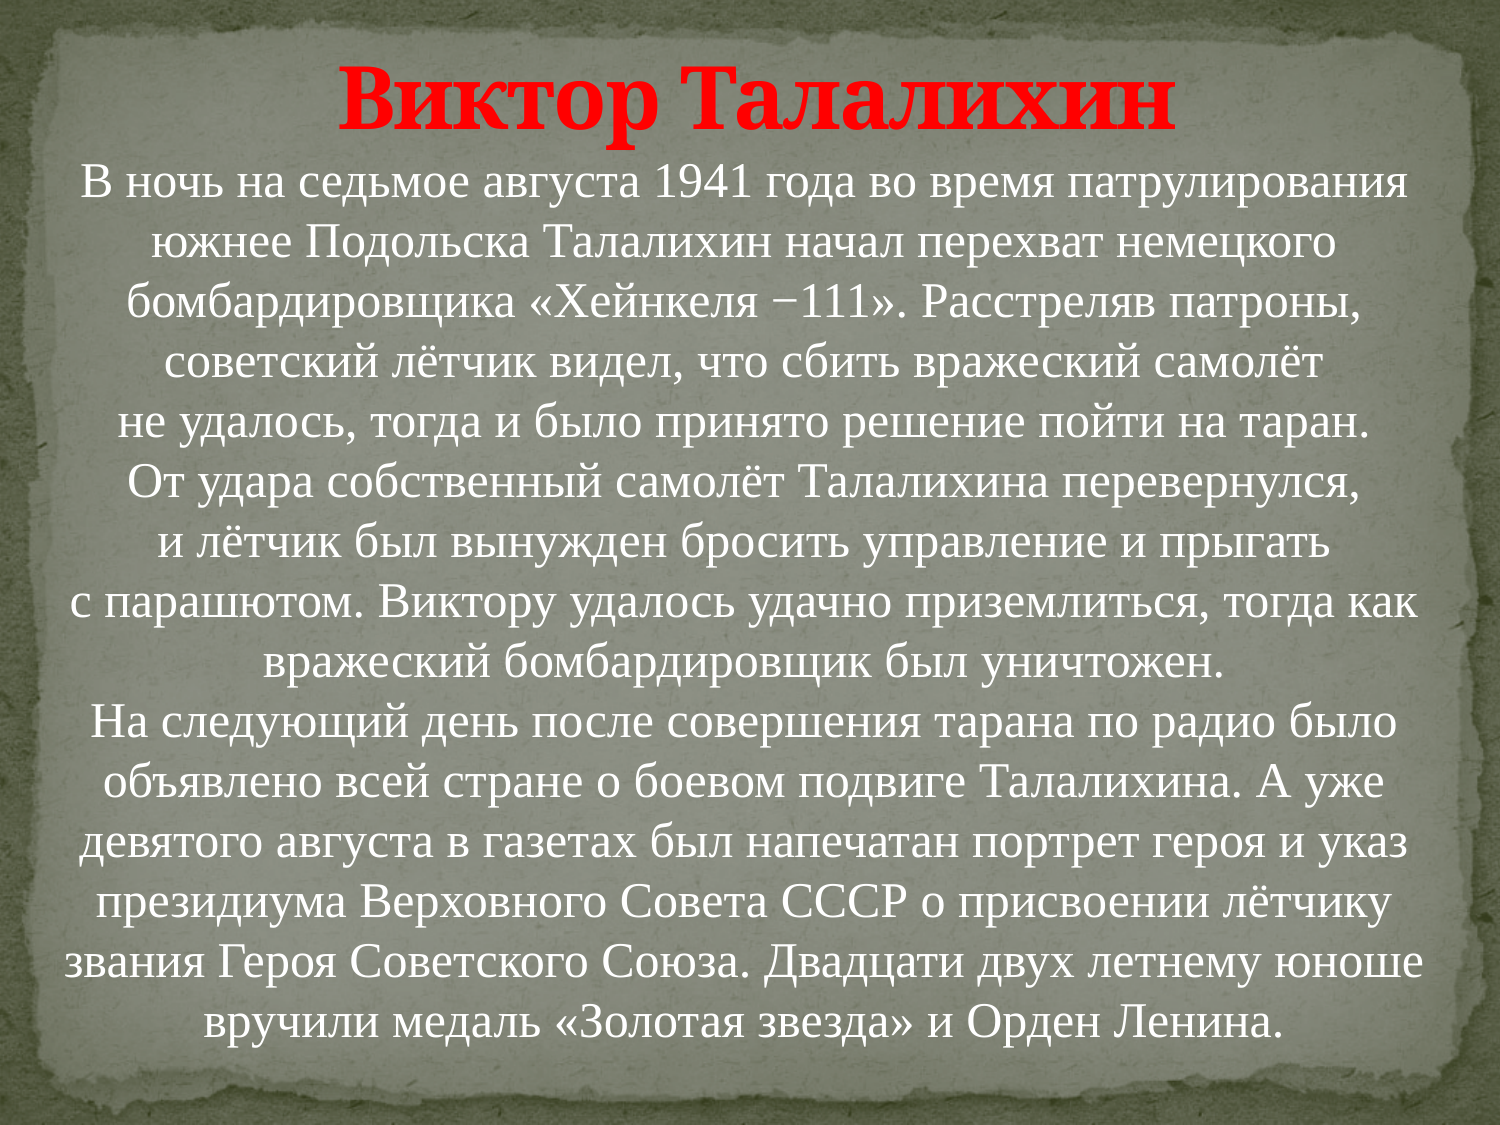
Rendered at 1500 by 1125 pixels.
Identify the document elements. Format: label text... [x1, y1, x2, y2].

text_box В ночь на седьмое августа 1941 года во время патрулирования южнее Подольска Талалихин начал перехват немецкого бомбардировщика «Хейнкеля −111». Расстреляв патроны, советский лётчик видел, что сбить вражеский самолёт не удалось, тогда и было принято решение пойти на таран. От удара собственный самолёт Талалихина перевернулся, и лётчик был вынужден бросить управление и прыгать с парашютом. Виктору удалось удачно приземлиться, тогда как вражеский бомбардировщик был уничтожен. [35, 140, 1454, 741]
title Виктор Талалихин [81, 0, 1433, 140]
text_box На следующий день после совершения тарана по радио было объявлено всей стране о боевом подвиге Талалихина. А уже девятого августа в газетах был напечатан портрет героя и указ президиума Верховного Совета СССР о присвоении лётчику звания Героя Советского Союза. Двадцати двух летнему юноше вручили медаль «Золотая звезда» и Орден Ленина. [46, 679, 1442, 1125]
